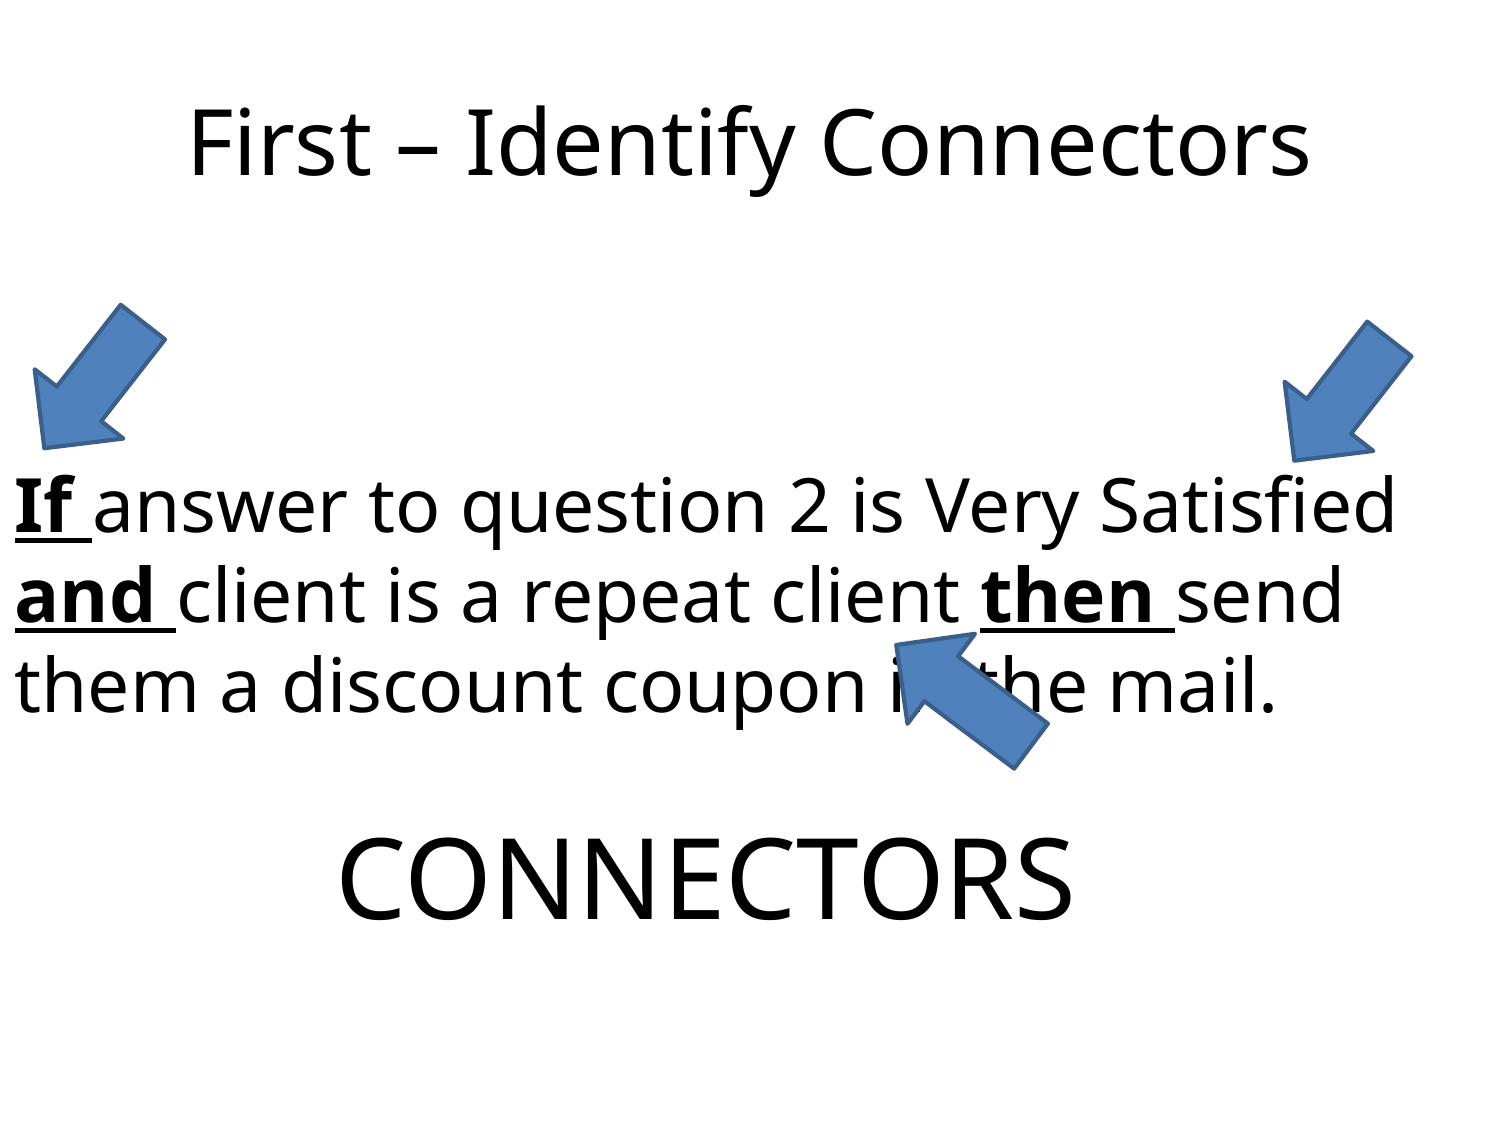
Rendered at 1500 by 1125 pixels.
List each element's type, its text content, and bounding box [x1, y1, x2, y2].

text_box [894, 631, 1050, 771]
text_box CONNECTORS [275, 799, 1138, 950]
text_box If answer to question 2 is Very Satisfied and client is a repeat client then send them a discount coupon in the mail. [0, 449, 1500, 735]
text_box [32, 302, 168, 451]
title First – Identify Connectors [75, 45, 1425, 233]
text_box [1282, 319, 1414, 463]
